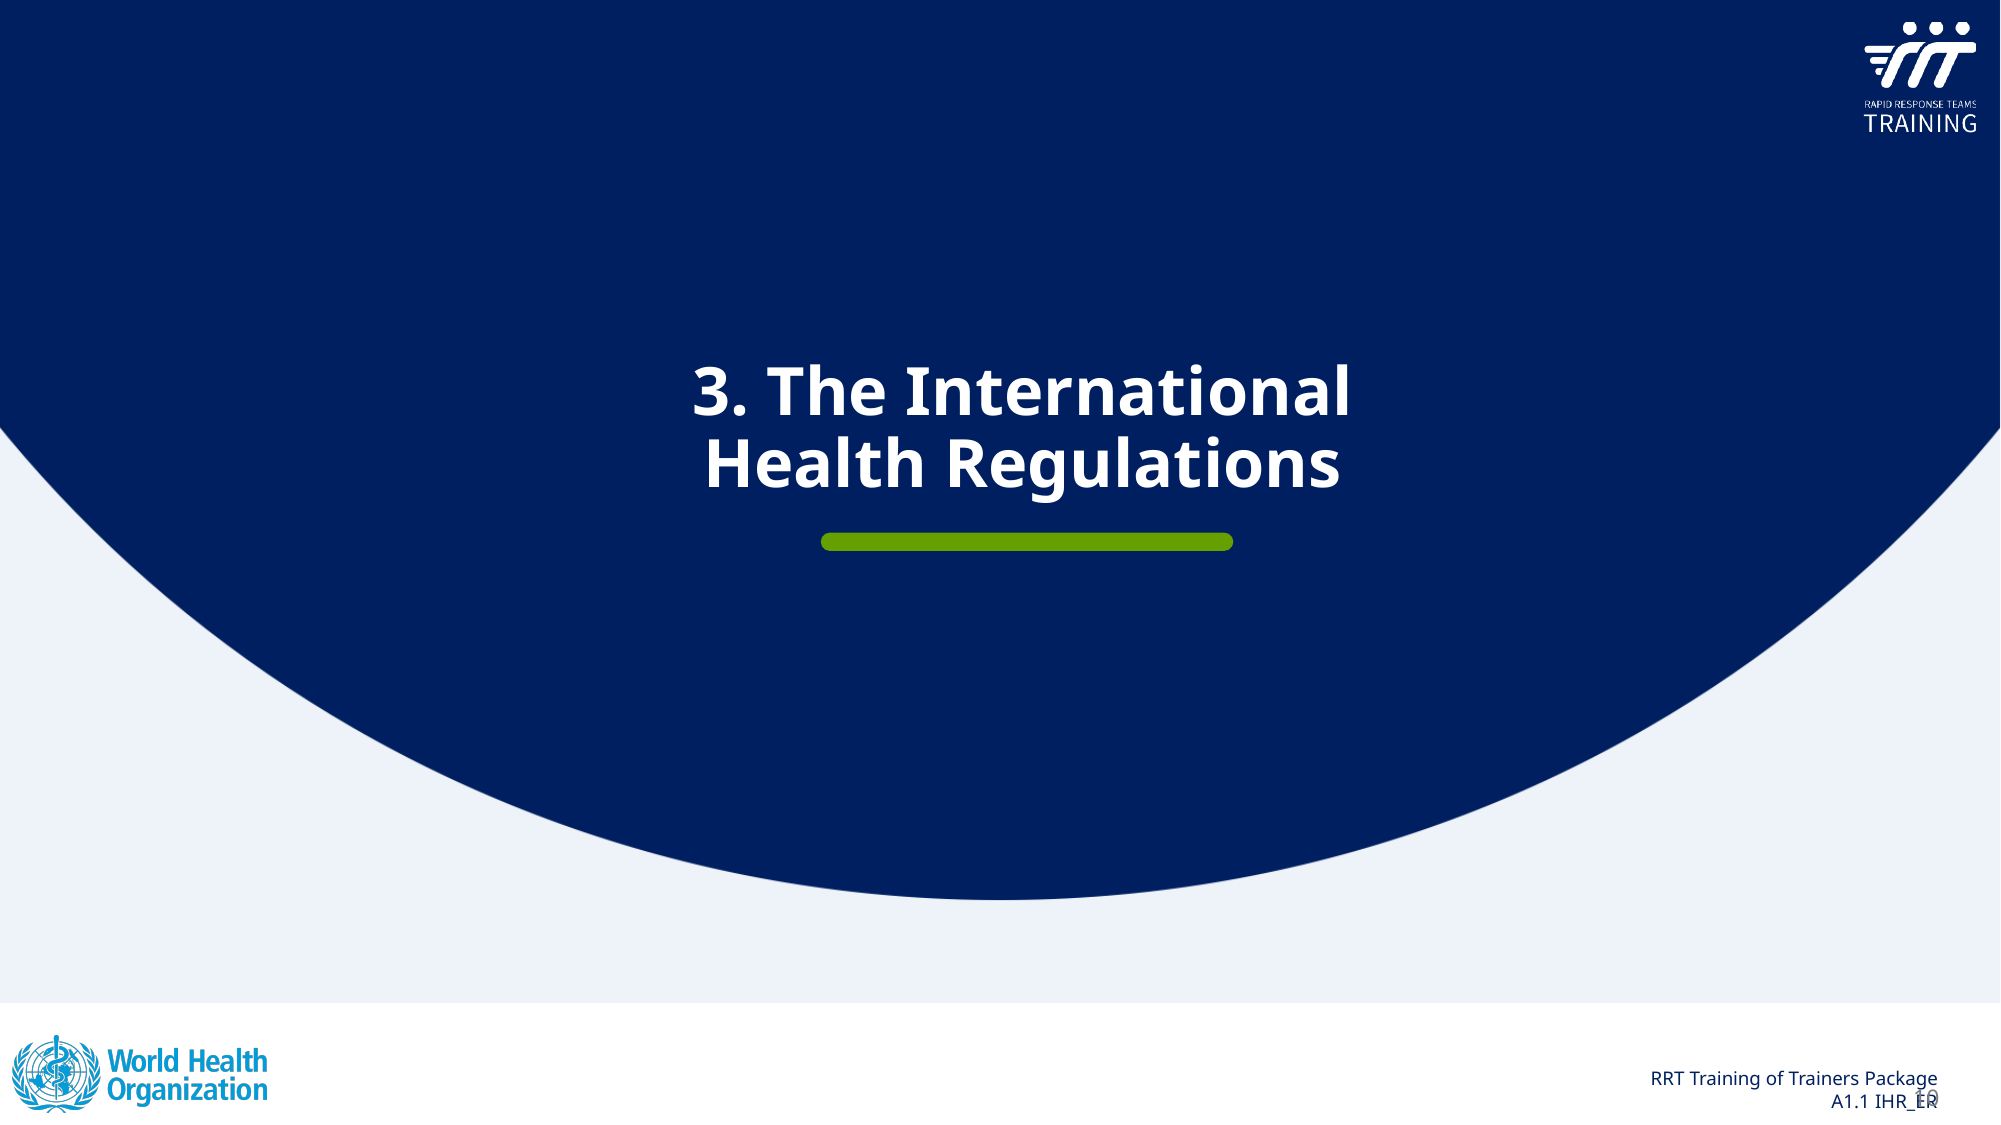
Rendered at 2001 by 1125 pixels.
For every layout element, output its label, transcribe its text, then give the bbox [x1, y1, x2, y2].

picture [58, 1050, 64, 1058]
picture [12, 1035, 267, 1113]
picture [0, 0, 2001, 1003]
list 3. The International Health Regulations [660, 274, 1385, 586]
picture [12, 1083, 48, 1113]
